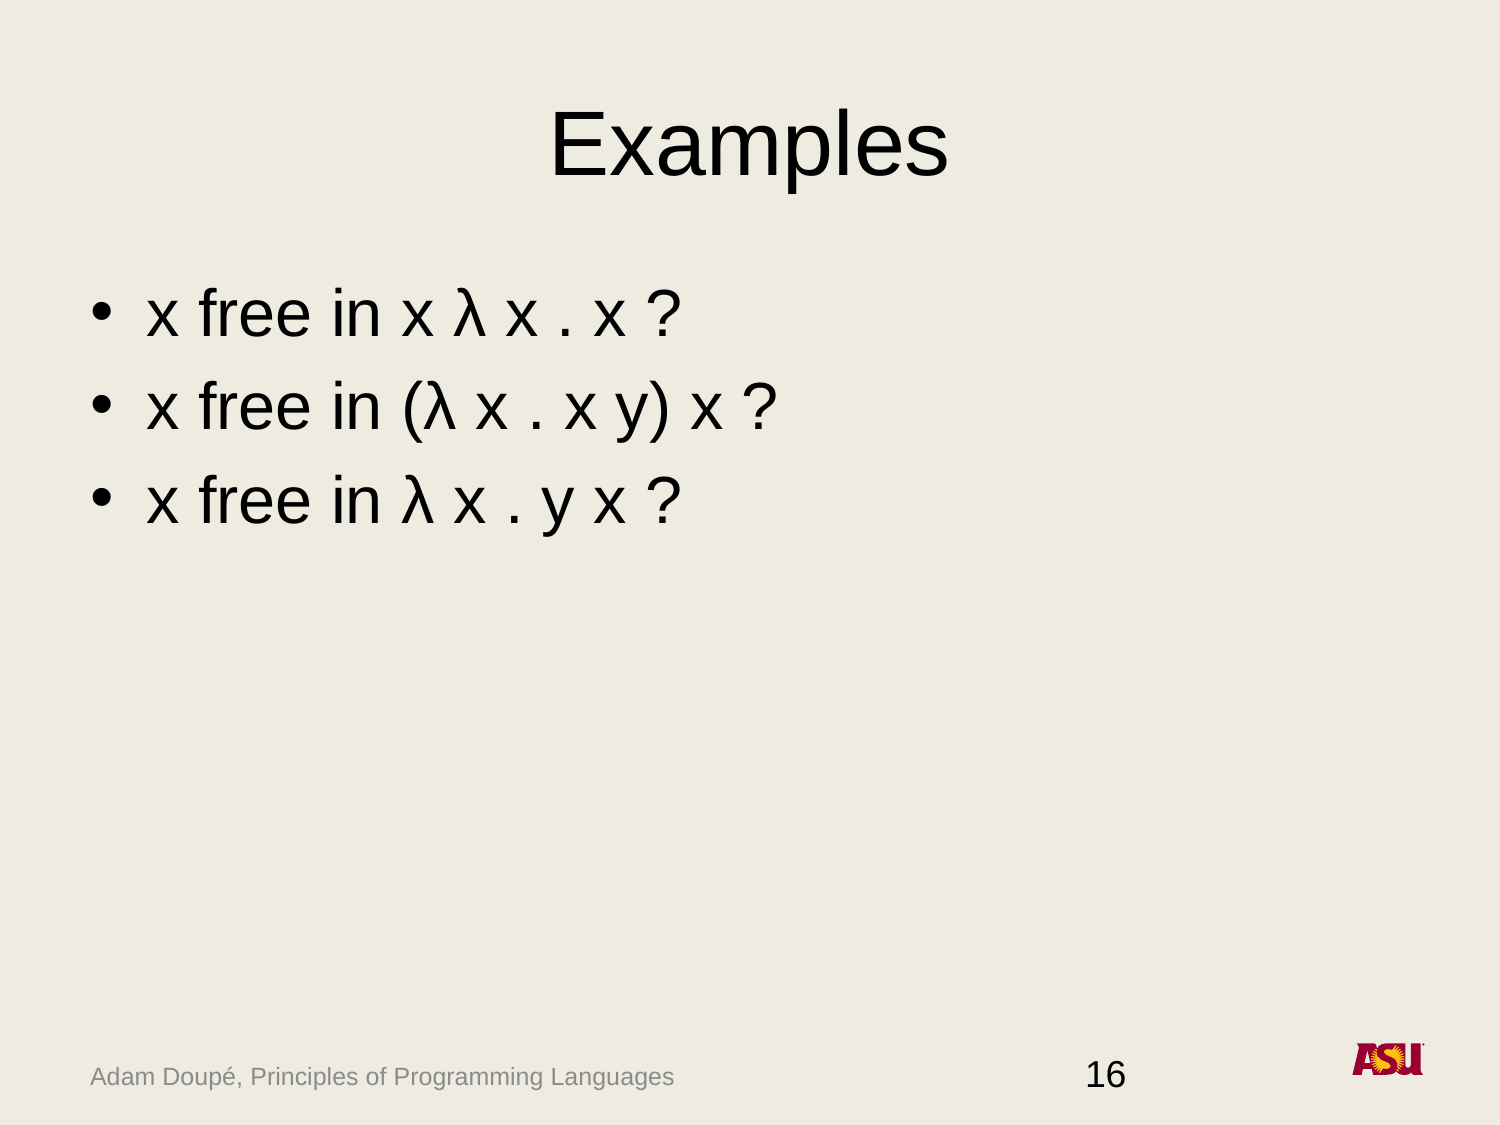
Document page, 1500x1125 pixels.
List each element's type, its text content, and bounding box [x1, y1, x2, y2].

title Examples [75, 45, 1425, 233]
slide_number 16 [1070, 1042, 1421, 1103]
list x free in x λ x . x ? x free in (λ x . x y) x ? x free in λ x . y x ? [75, 262, 1425, 1005]
